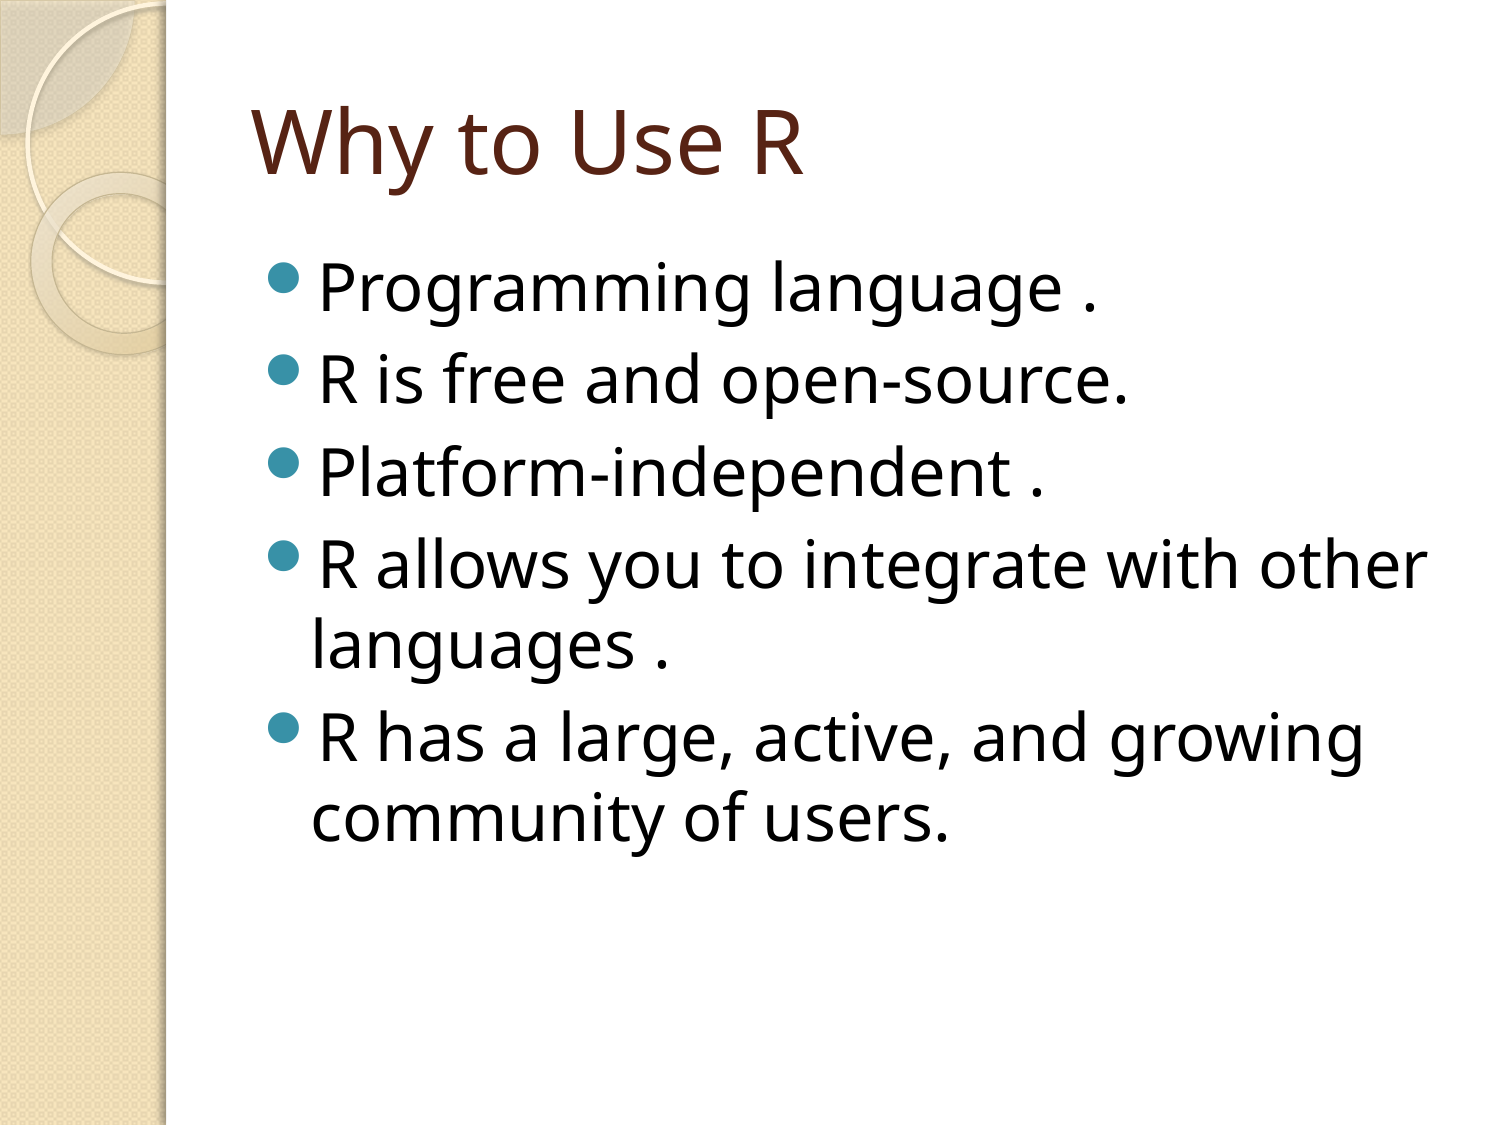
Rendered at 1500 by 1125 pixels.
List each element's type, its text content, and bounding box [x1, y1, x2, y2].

list Programming language . R is free and open-source. Platform-independent . R allows you to integrate with other languages . R has a large, active, and growing community of users. [235, 237, 1466, 1025]
title Why to Use R [235, 45, 1466, 233]
